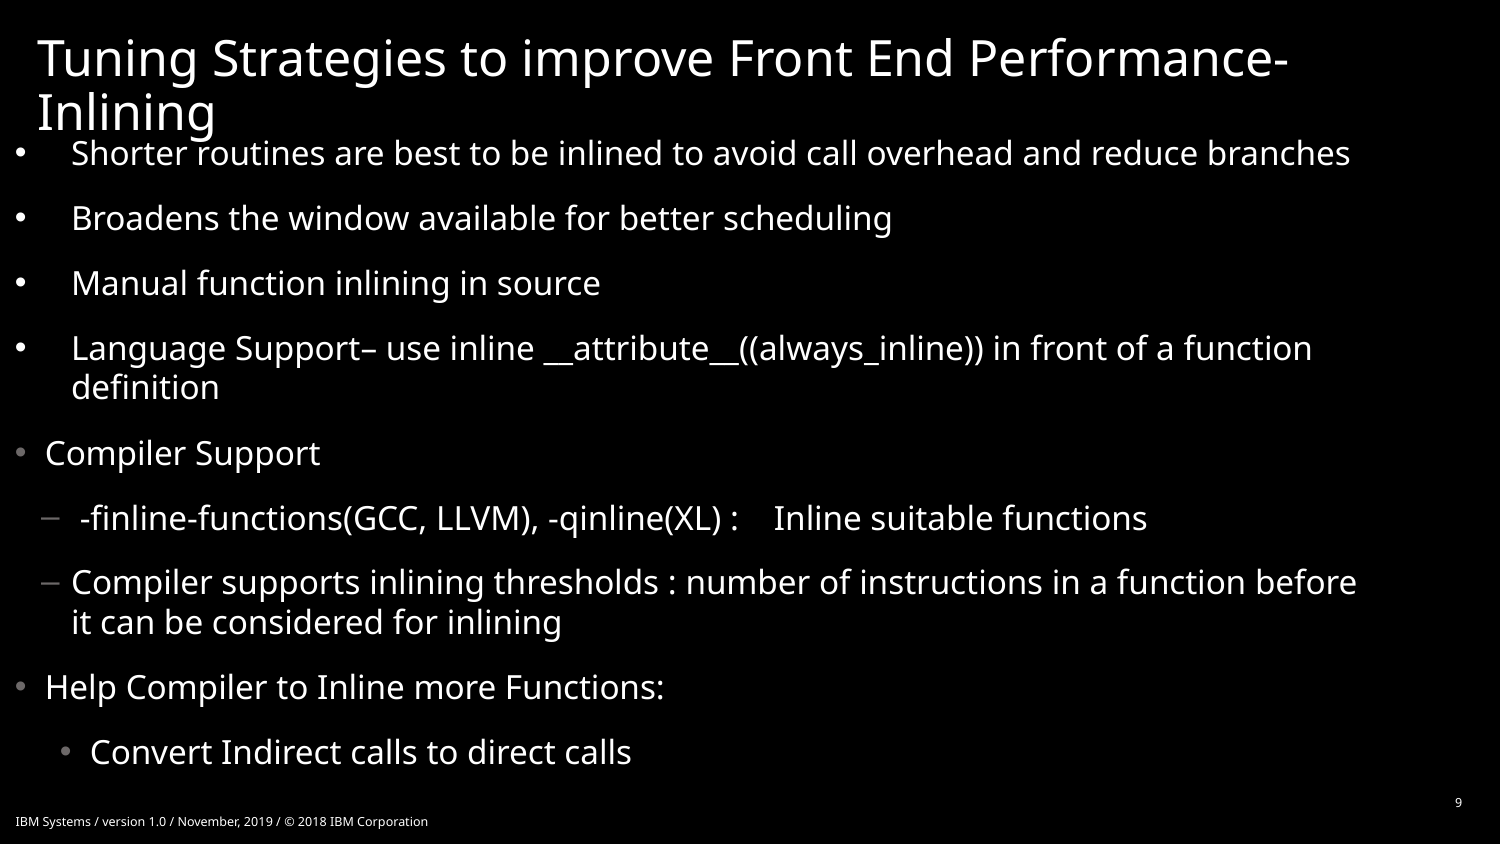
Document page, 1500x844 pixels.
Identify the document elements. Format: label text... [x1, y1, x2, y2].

title Tuning Strategies to improve Front End Performance- Inlining [37, 33, 1452, 94]
slide_number 9 [1125, 791, 1463, 815]
text_box Shorter routines are best to be inlined to avoid call overhead and reduce branches Broadens the window available for better scheduling Manual function inlining in source Language Support– use inline __attribute__((always_inline)) in front of a function definition Compiler Support -finline-functions(GCC, LLVM), -qinline(XL) : Inline suitable functions Compiler supports inlining thresholds : number of instructions in a function before it can be considered for inlining Help Compiler to Inline more Functions: Convert Indirect calls to direct calls [0, 124, 1380, 844]
text_box IBM Systems / version 1.0 / November, 2019 / © 2018 IBM Corporation [15, 810, 1066, 833]
